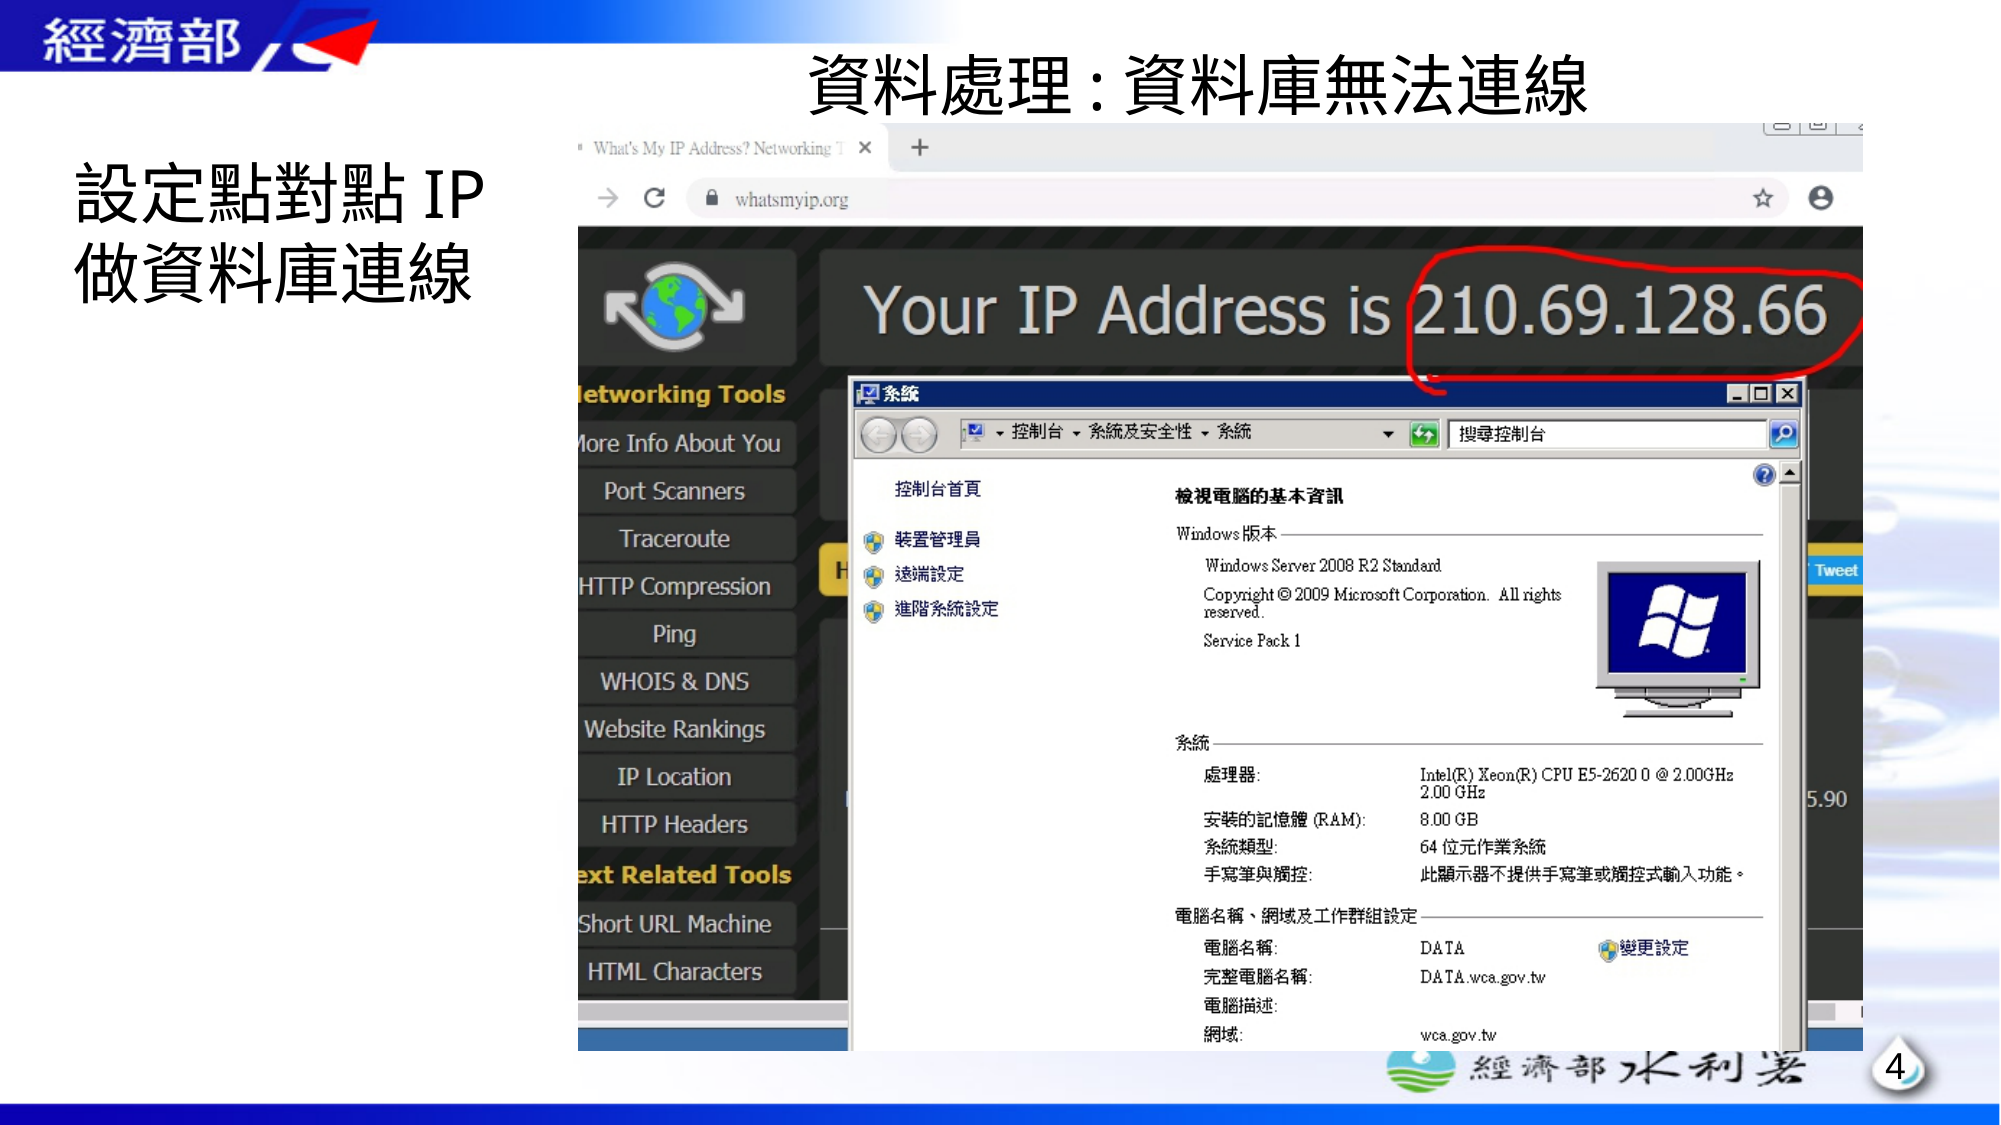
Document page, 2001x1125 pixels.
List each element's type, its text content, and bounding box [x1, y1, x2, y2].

text_box 資料處理:資料庫無法連線 [791, 36, 1677, 122]
picture [0, 0, 2000, 1125]
text_box 4 [1870, 1034, 1921, 1095]
text_box 設定點對點IP做資料庫連線 [58, 144, 552, 319]
